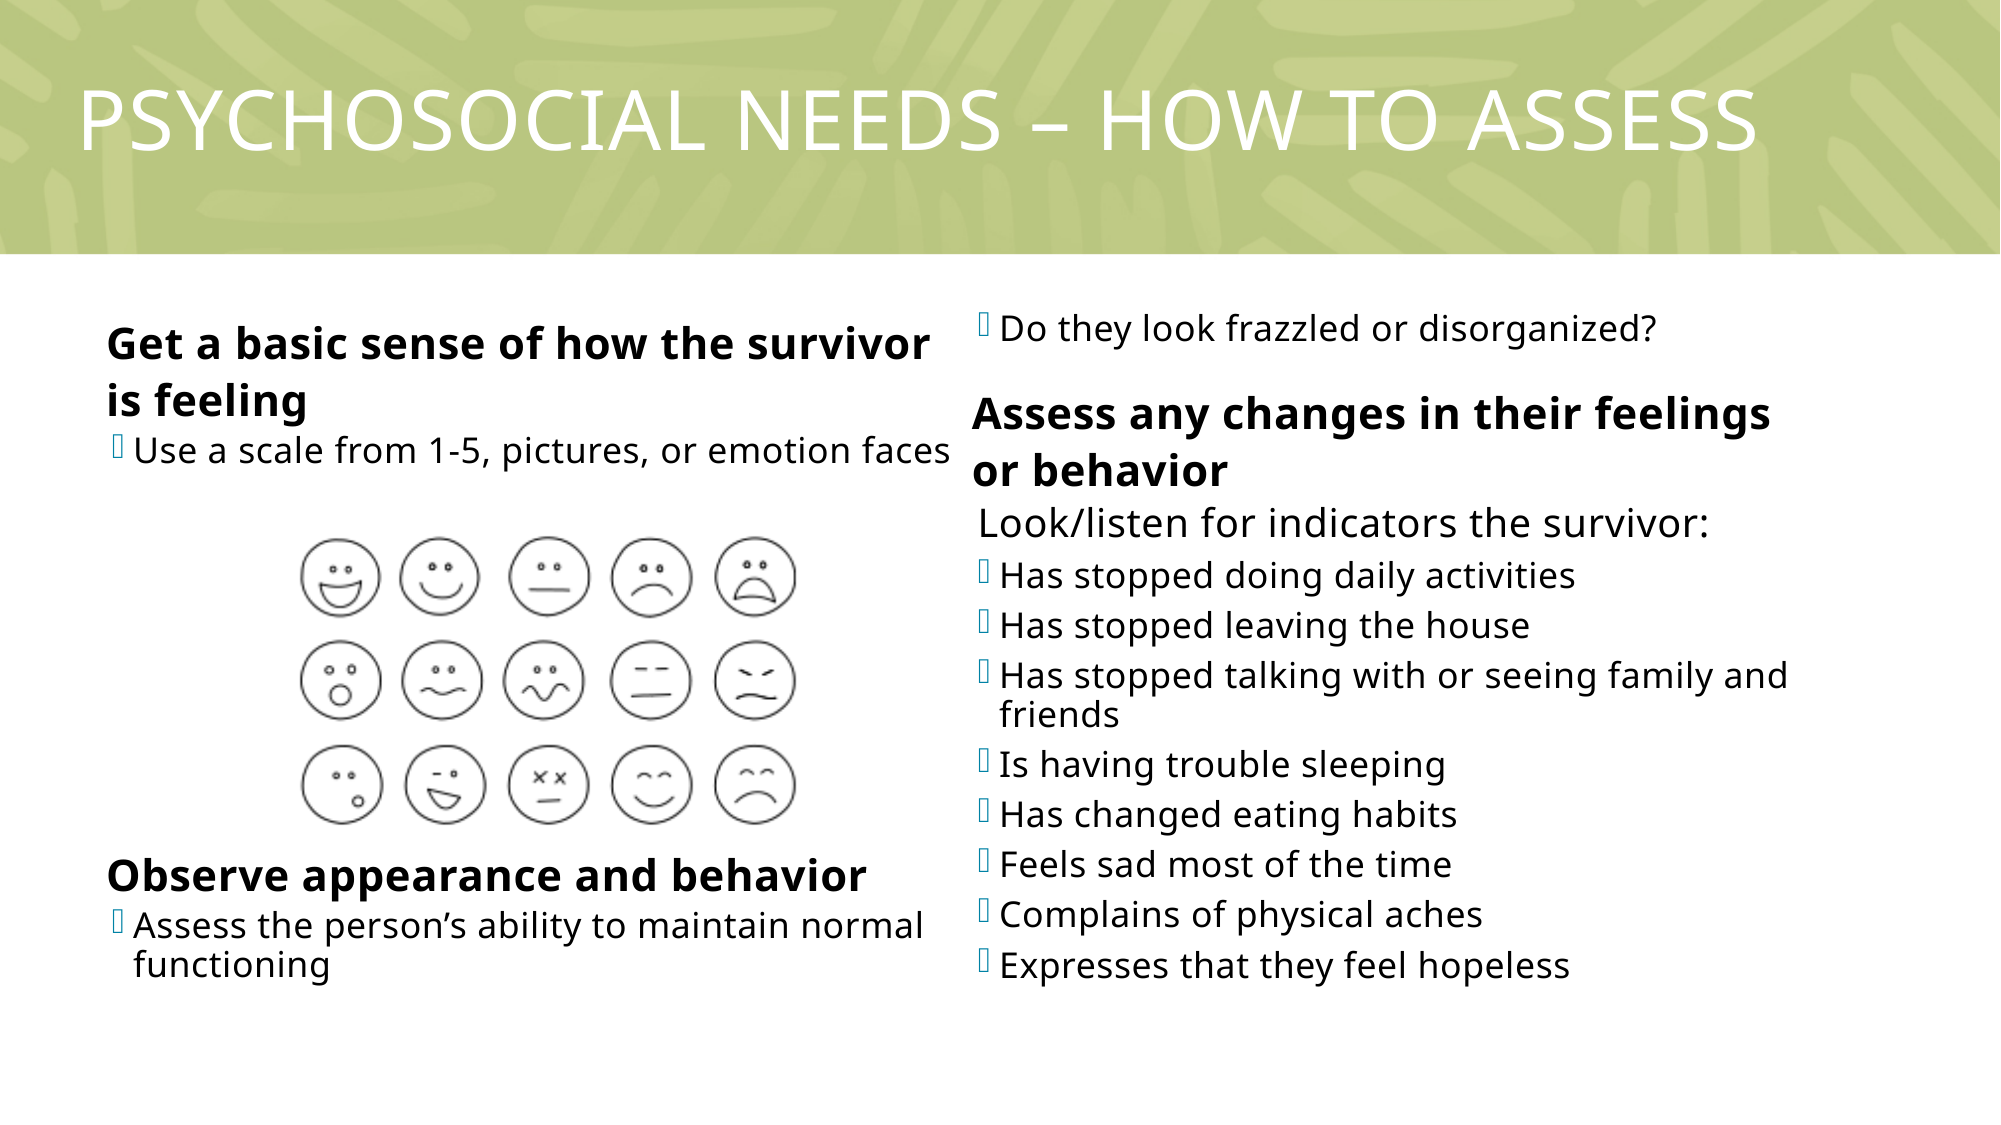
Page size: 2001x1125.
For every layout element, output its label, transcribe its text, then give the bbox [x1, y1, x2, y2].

title Psychosocial needs – how to assess [61, 33, 1938, 220]
list Get a basic sense of how the survivor is feeling Use a scale from 1-5, pictures, or emotion faces Observe appearance and behavior Assess the person’s ability to maintain normal functioning Do they look frazzled or disorganized? Assess any changes in their feelings or behavior Look/listen for indicators the survivor: Has stopped doing daily activities Has stopped leaving the house Has stopped talking with or seeing family and friends Is having trouble sleeping Has changed eating habits Feels sad most of the time Complains of physical aches Expresses that they feel hopeless [84, 302, 1832, 1036]
picture [0, 0, 2000, 1125]
